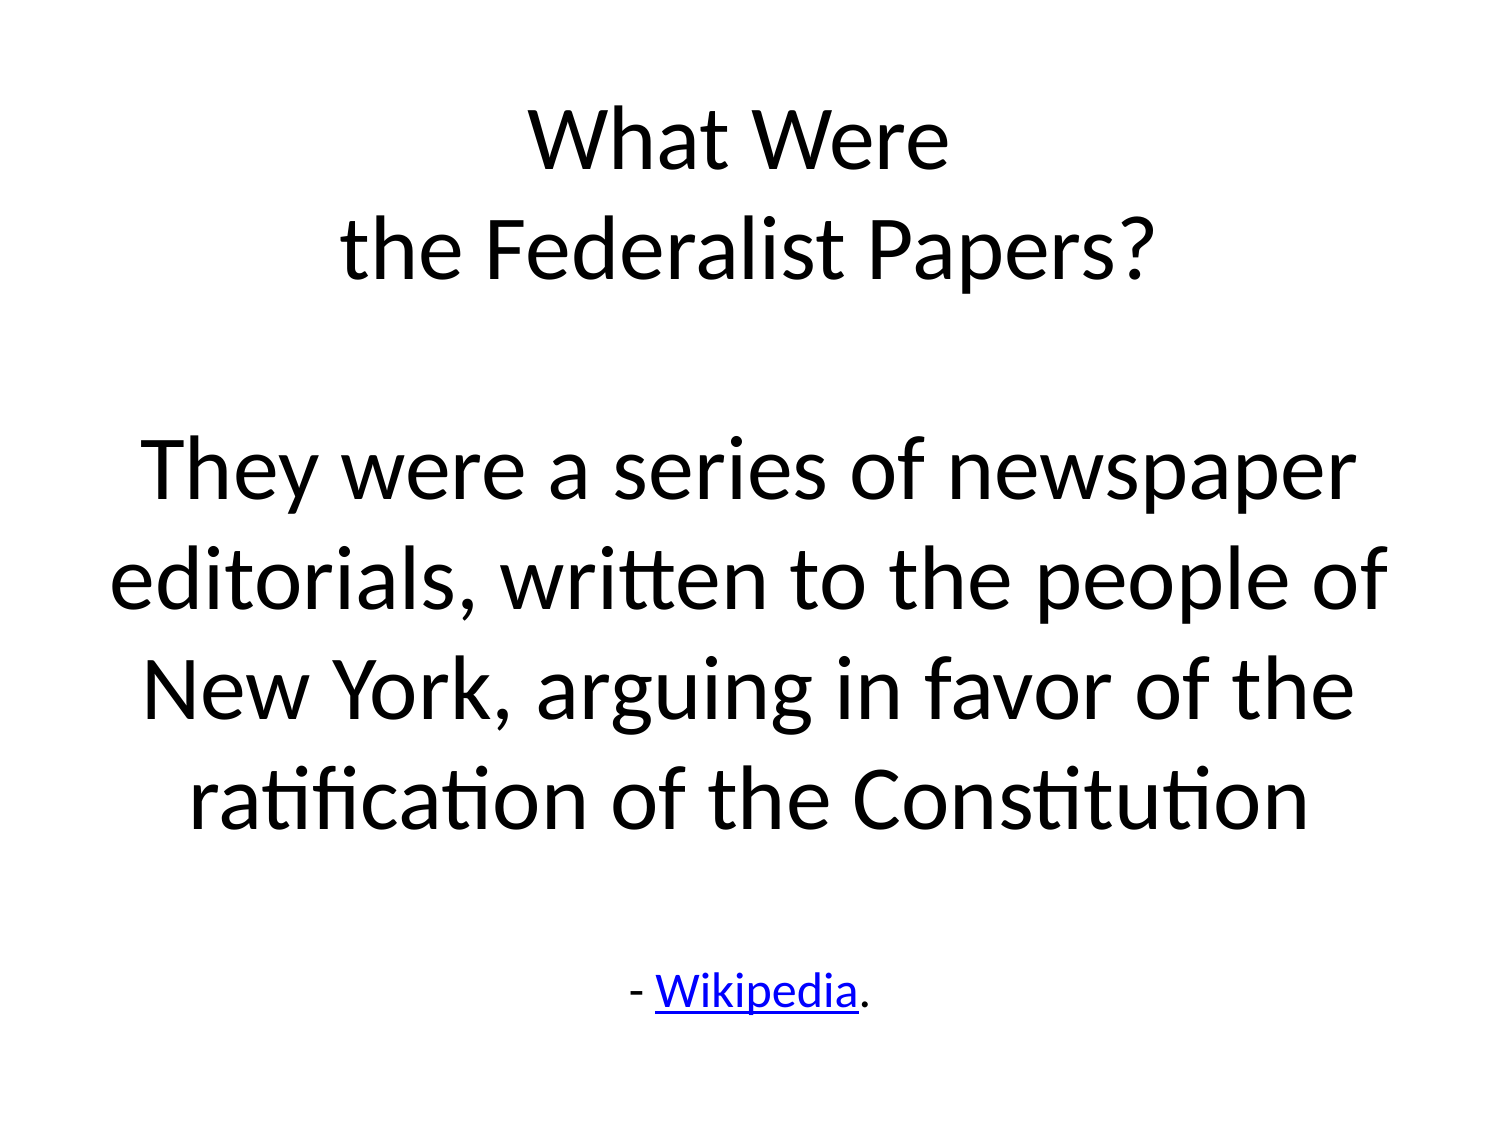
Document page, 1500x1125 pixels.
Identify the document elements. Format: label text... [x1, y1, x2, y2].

title What Were the Federalist Papers? They were a series of newspaper editorials, written to the people of New York, arguing in favor of the ratification of the Constitution - Wikipedia. [75, 45, 1425, 1050]
